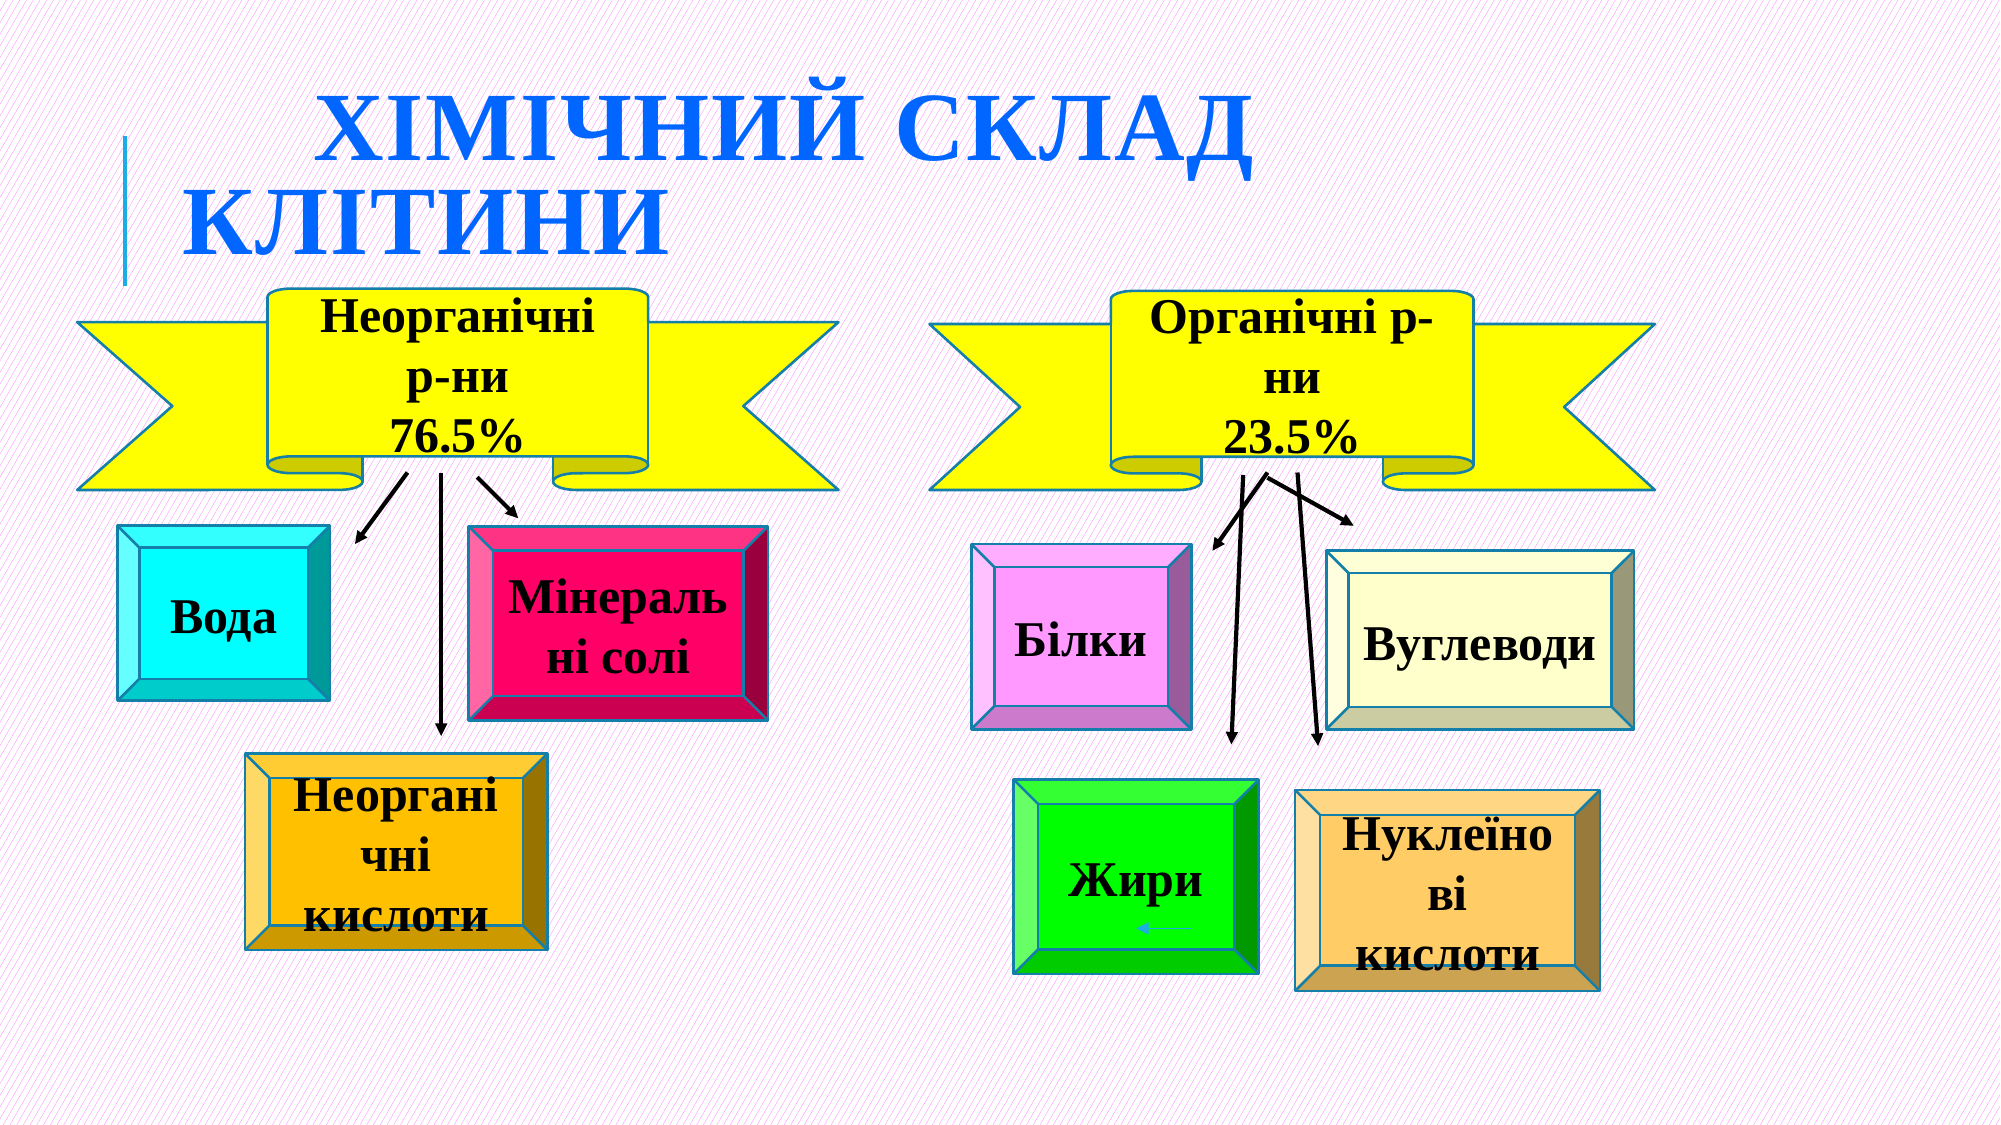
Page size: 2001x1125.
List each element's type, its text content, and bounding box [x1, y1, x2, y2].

text_box Вода [116, 524, 331, 702]
text_box Органічні р-ни 23.5% [928, 289, 1657, 492]
text_box Вуглеводи [1326, 549, 1636, 731]
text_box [354, 472, 408, 545]
text_box Нуклеїнові кислоти [1294, 789, 1601, 992]
text_box Жири [1012, 778, 1260, 975]
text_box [1267, 477, 1354, 526]
text_box Неорганічні р-ни 76.5% [75, 287, 840, 492]
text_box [1247, 472, 1268, 551]
title Хімічний склад клітини [168, 77, 1763, 282]
text_box Мінеральні солі [467, 525, 769, 722]
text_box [477, 477, 519, 519]
text_box Неорганічні кислоти [244, 752, 549, 951]
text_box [1231, 474, 1244, 745]
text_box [1212, 472, 1228, 551]
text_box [1297, 533, 1319, 747]
text_box Білки [970, 543, 1193, 731]
